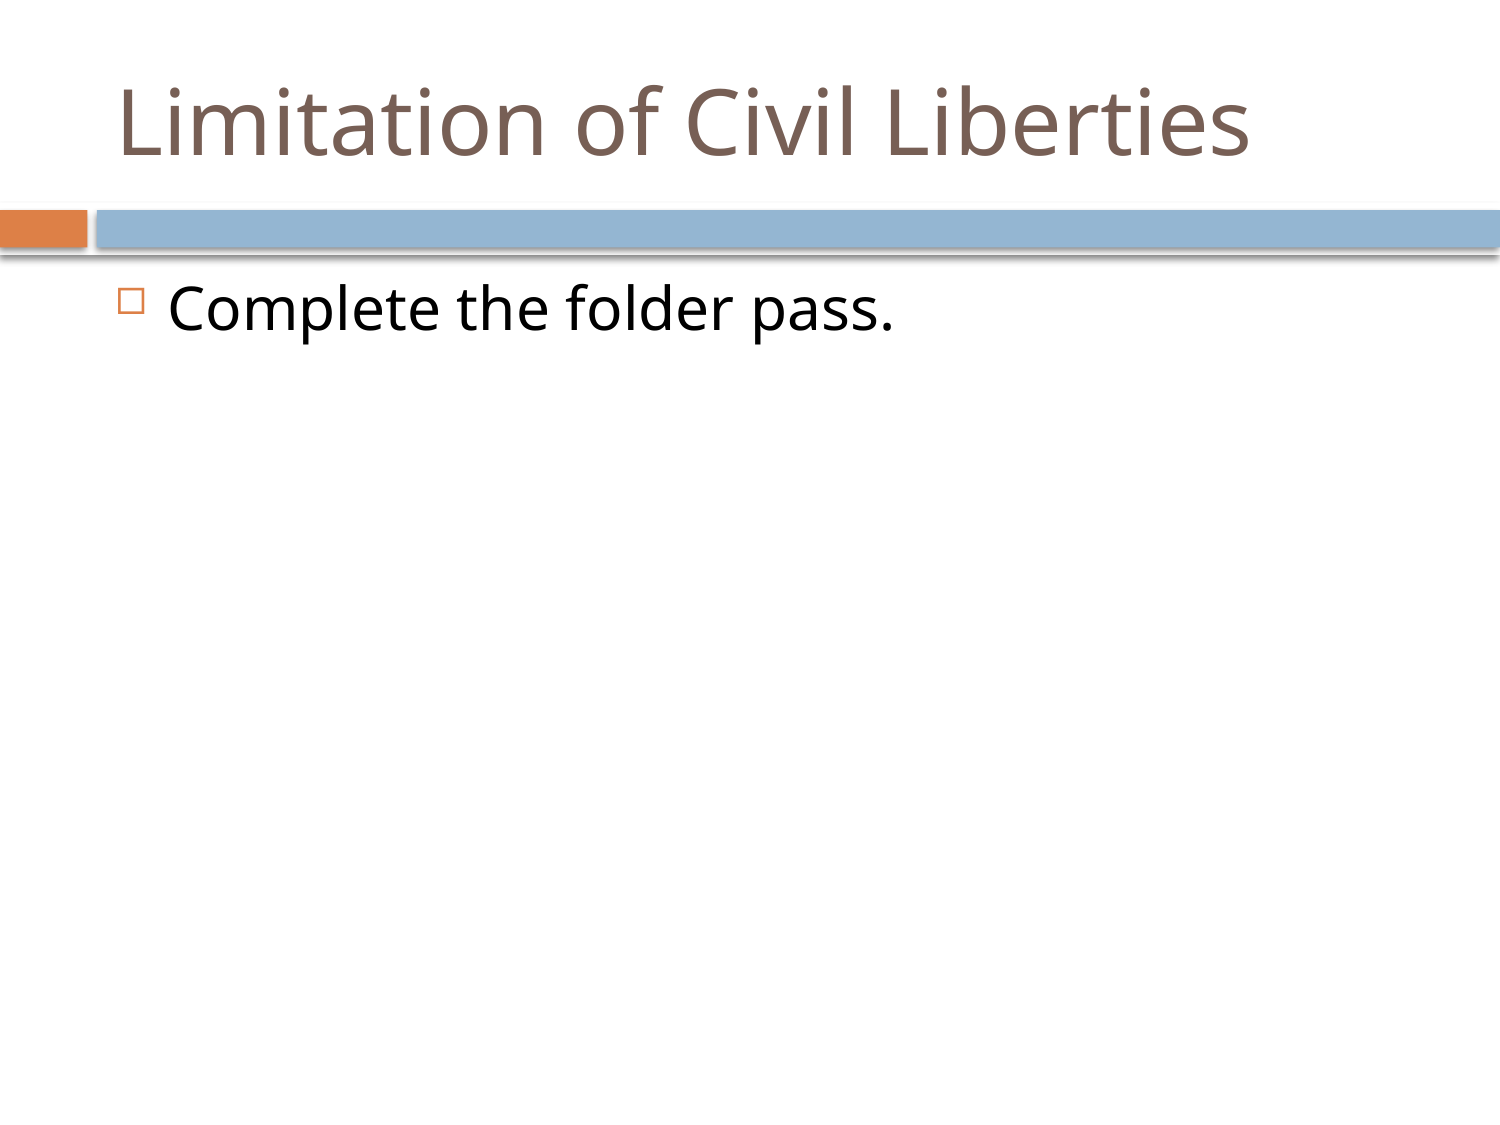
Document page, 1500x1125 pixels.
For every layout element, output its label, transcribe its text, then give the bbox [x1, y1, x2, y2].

list Complete the folder pass. [100, 262, 1438, 1000]
title Limitation of Civil Liberties [100, 37, 1438, 200]
